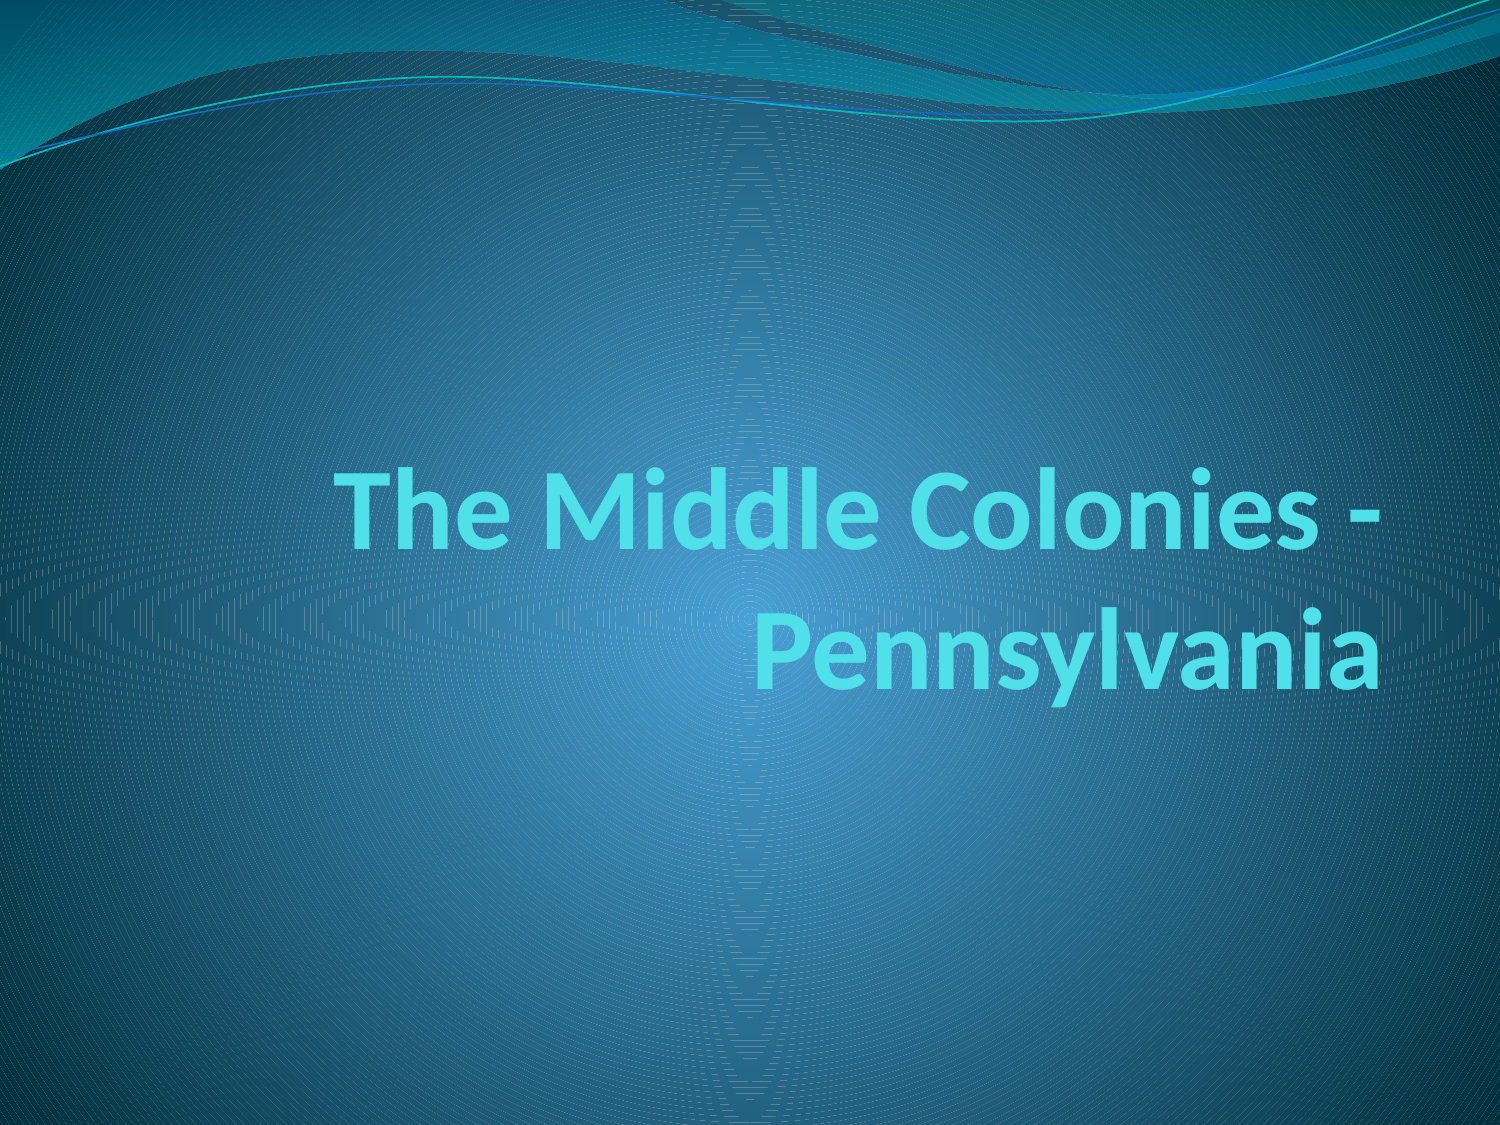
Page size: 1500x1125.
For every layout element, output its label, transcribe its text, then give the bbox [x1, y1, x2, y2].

title The Middle Colonies - Pennsylvania [99, 412, 1388, 713]
